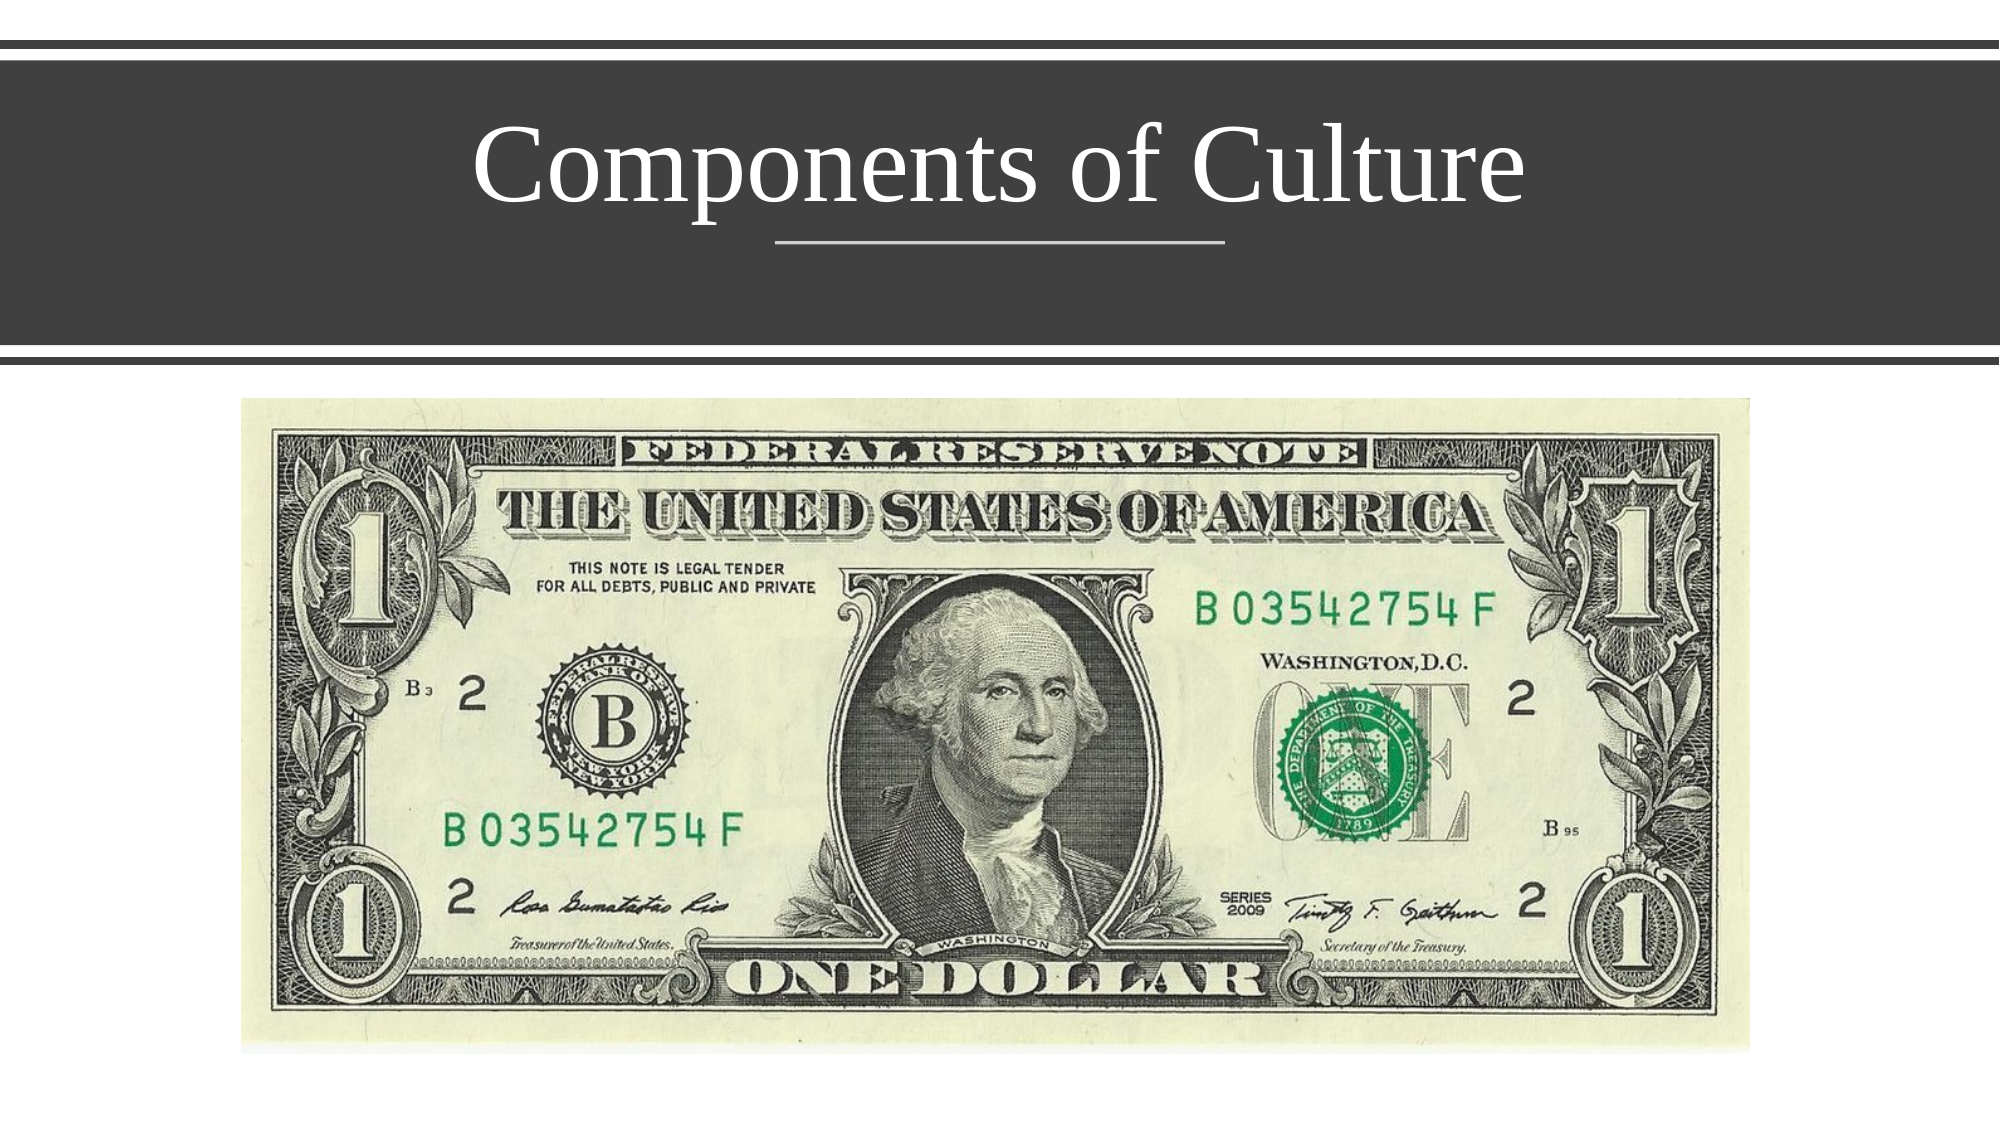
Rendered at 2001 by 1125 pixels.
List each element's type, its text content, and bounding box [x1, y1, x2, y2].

text_box [0, 59, 2000, 346]
title Components of Culture [86, 80, 1914, 233]
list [241, 398, 1750, 1054]
